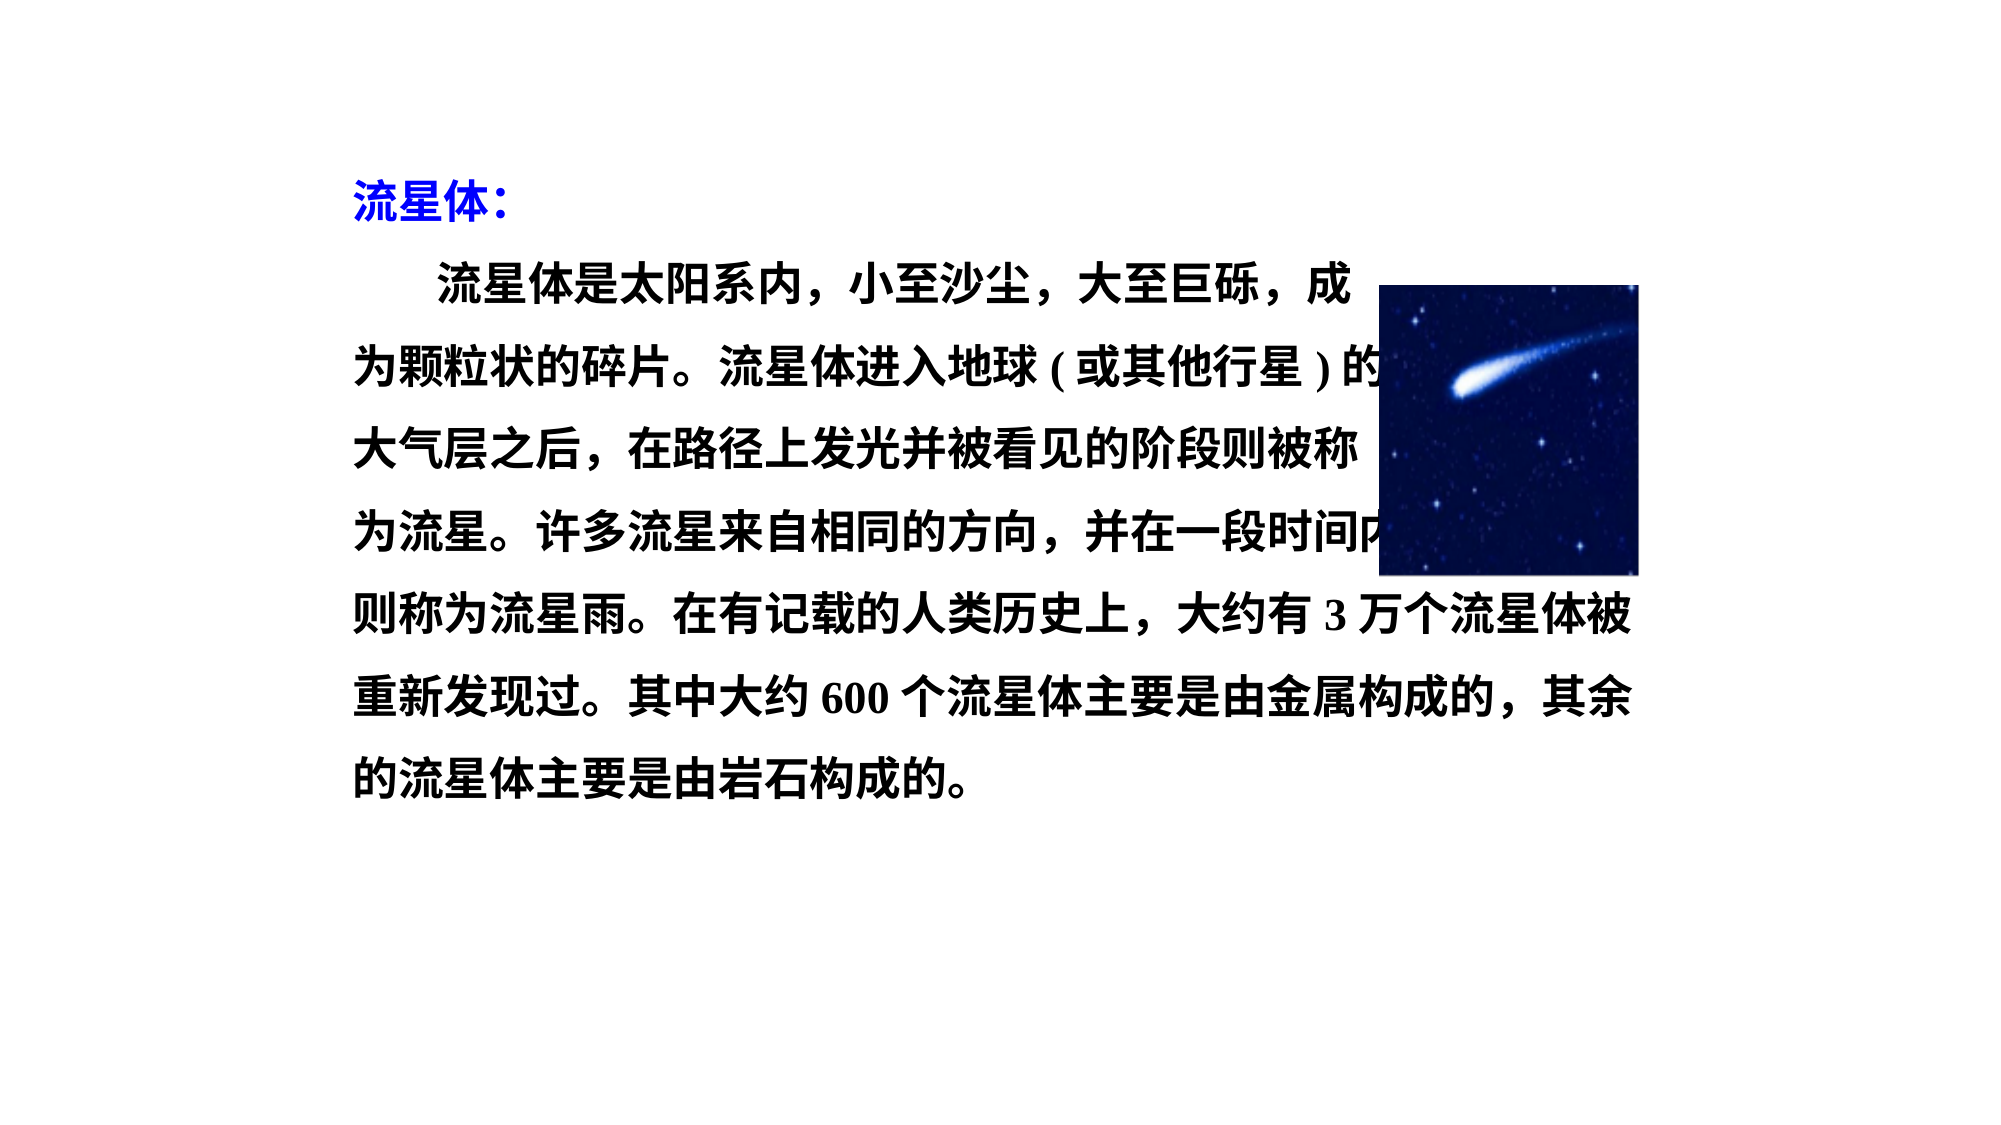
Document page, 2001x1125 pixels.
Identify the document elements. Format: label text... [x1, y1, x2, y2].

picture [1379, 285, 1641, 580]
text_box 流星体： 流星体是太阳系内，小至沙尘，大至巨砾，成 为颗粒状的碎片。流星体进入地球(或其他行星)的 大气层之后，在路径上发光并被看见的阶段则被称 为流星。许多流星来自相同的方向，并在一段时间内相继出现，则称为流星雨。在有记载的人类历史上，大约有3万个流星体被重新发现过。其中大约600个流星体主要是由金属构成的，其余的流星体主要是由岩石构成的。 [337, 137, 1657, 813]
